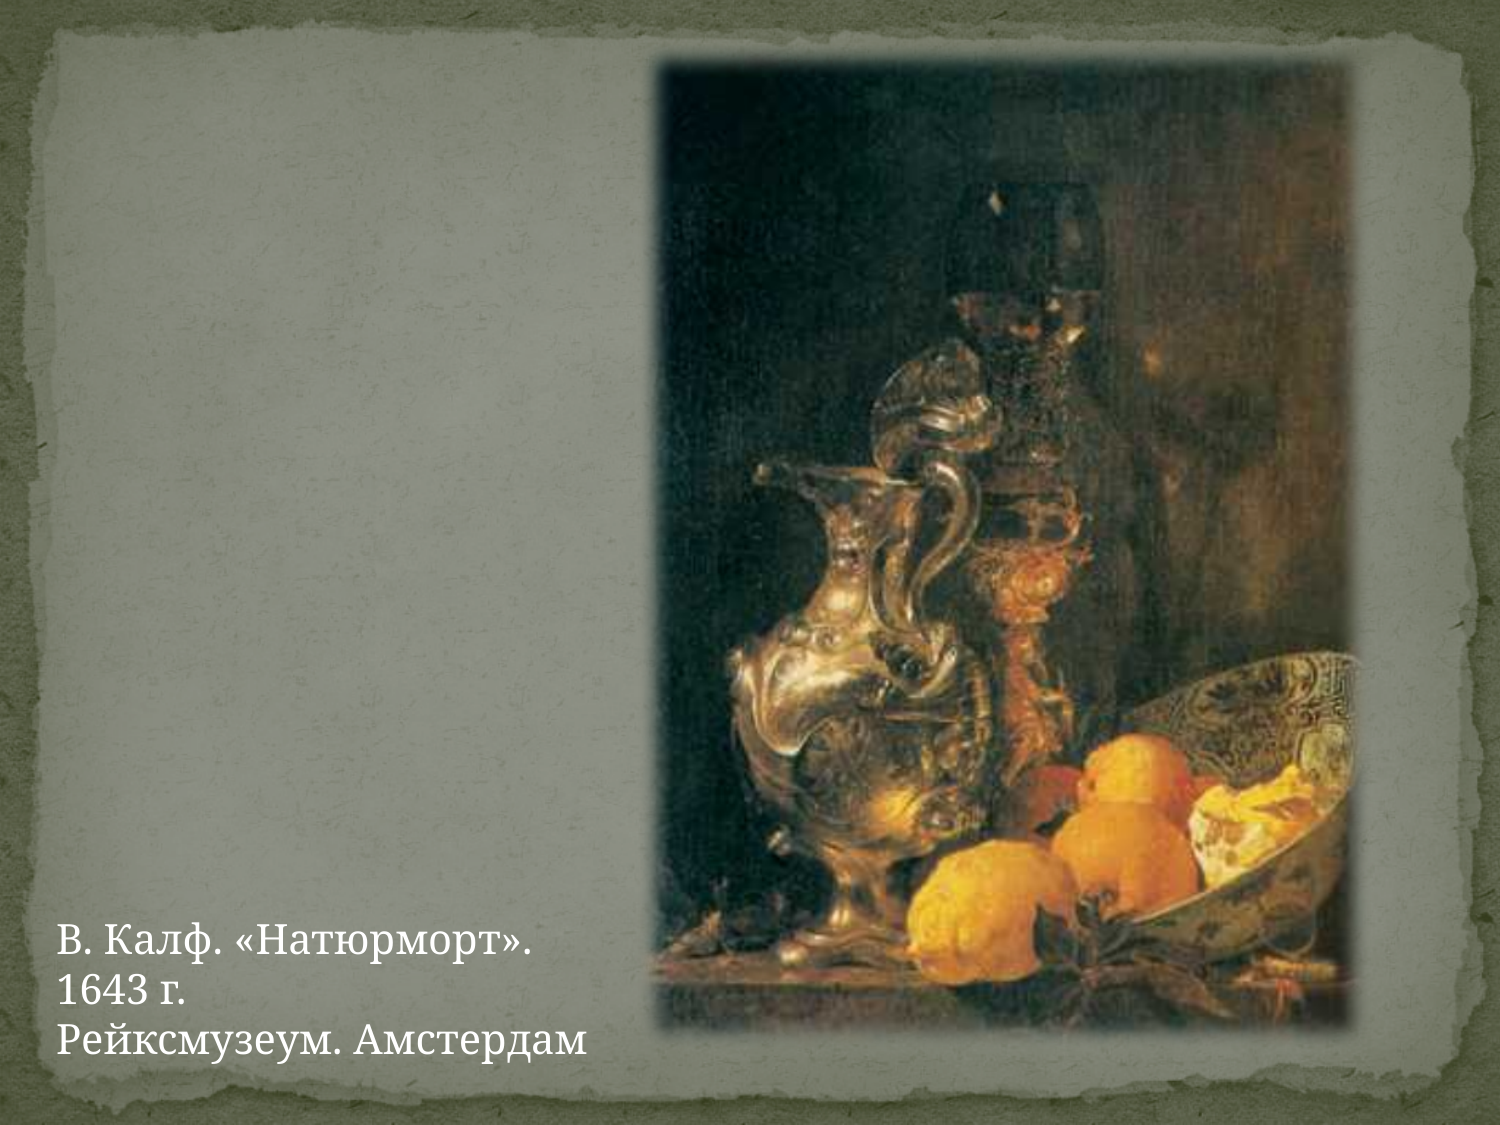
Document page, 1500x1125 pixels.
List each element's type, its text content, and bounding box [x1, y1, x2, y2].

text_box В. Калф. «Натюрморт». 1643 г. Рейксмузеум. Амстердам [41, 905, 633, 1070]
picture [639, 43, 1371, 1048]
